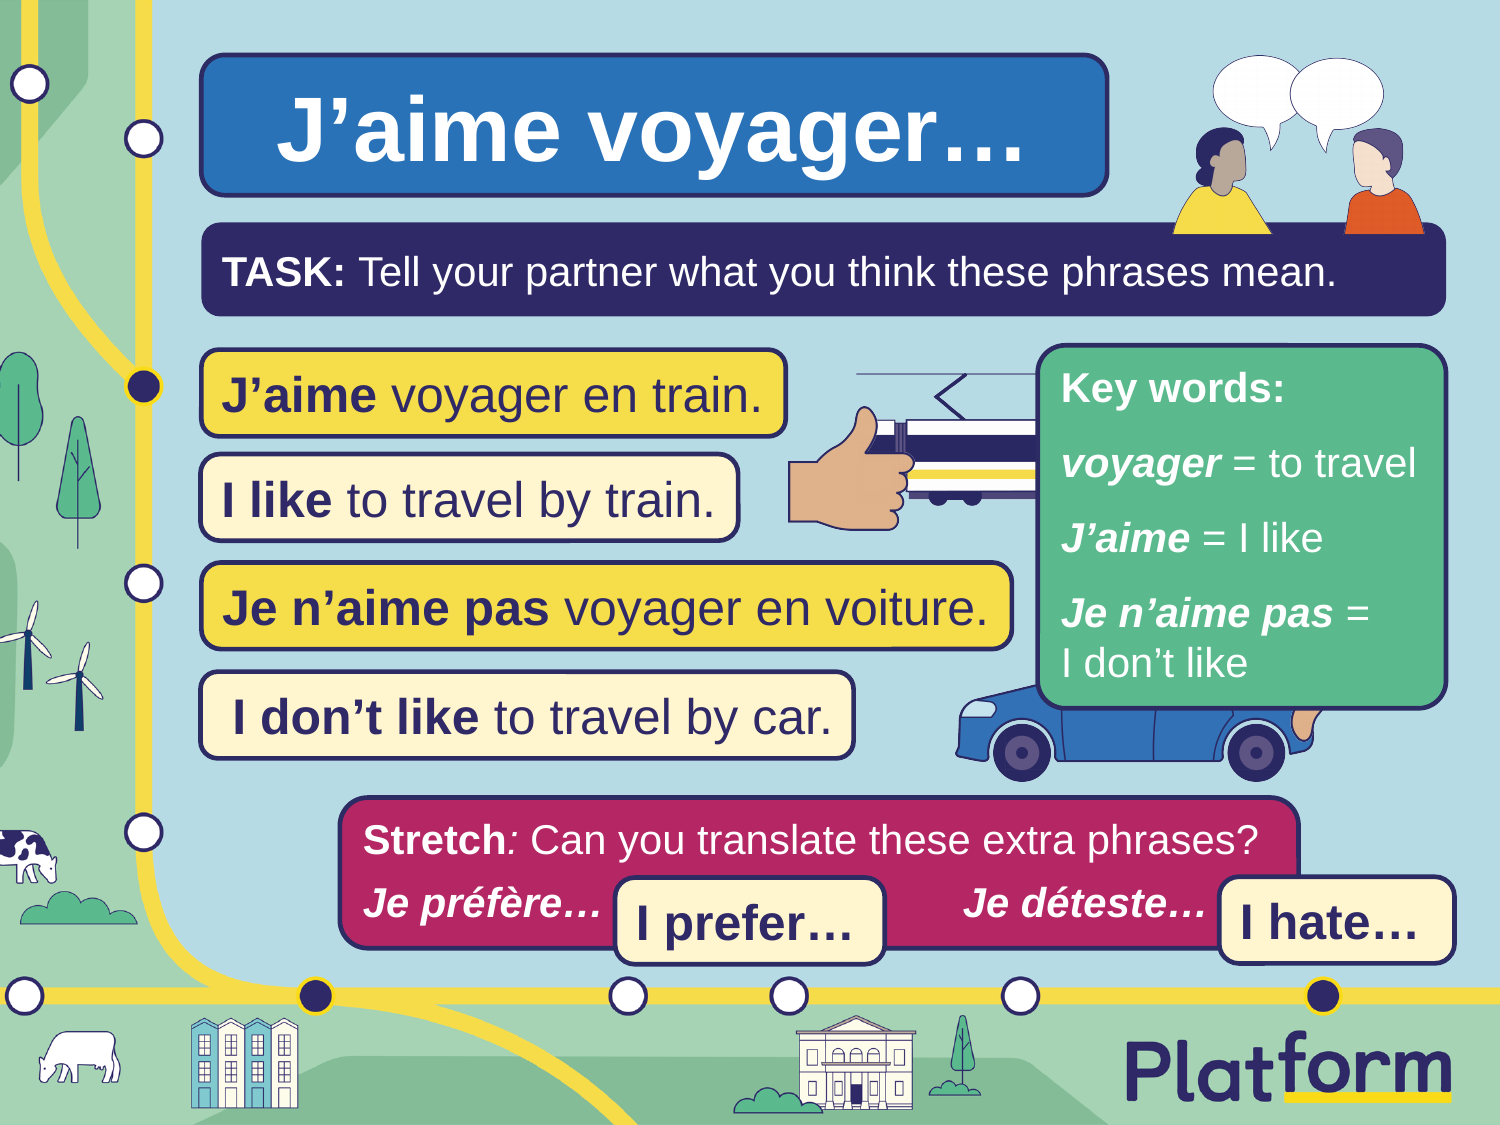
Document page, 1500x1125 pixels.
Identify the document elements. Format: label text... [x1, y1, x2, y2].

text_box Key words: voyager = to travel J’aime = I like Je n’aime pas = I don’t like [1037, 345, 1447, 709]
text_box Je n’aime pas voyager en voiture. [201, 562, 1012, 650]
text_box I prefer… [615, 877, 885, 965]
picture [0, 0, 1500, 1125]
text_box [955, 617, 1381, 782]
text_box Stretch: Can you translate these extra phrases? Je préfère… Je déteste… [339, 797, 1299, 949]
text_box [788, 372, 1220, 531]
text_box I like to travel by train. [200, 454, 739, 541]
text_box I hate… [1219, 876, 1455, 964]
text_box TASK: Tell your partner what you think these phrases mean. [201, 222, 1447, 317]
text_box J’aime voyager… [201, 54, 1108, 196]
text_box J’aime voyager en train. [201, 349, 786, 437]
text_box I don’t like to travel by car. [200, 671, 854, 759]
